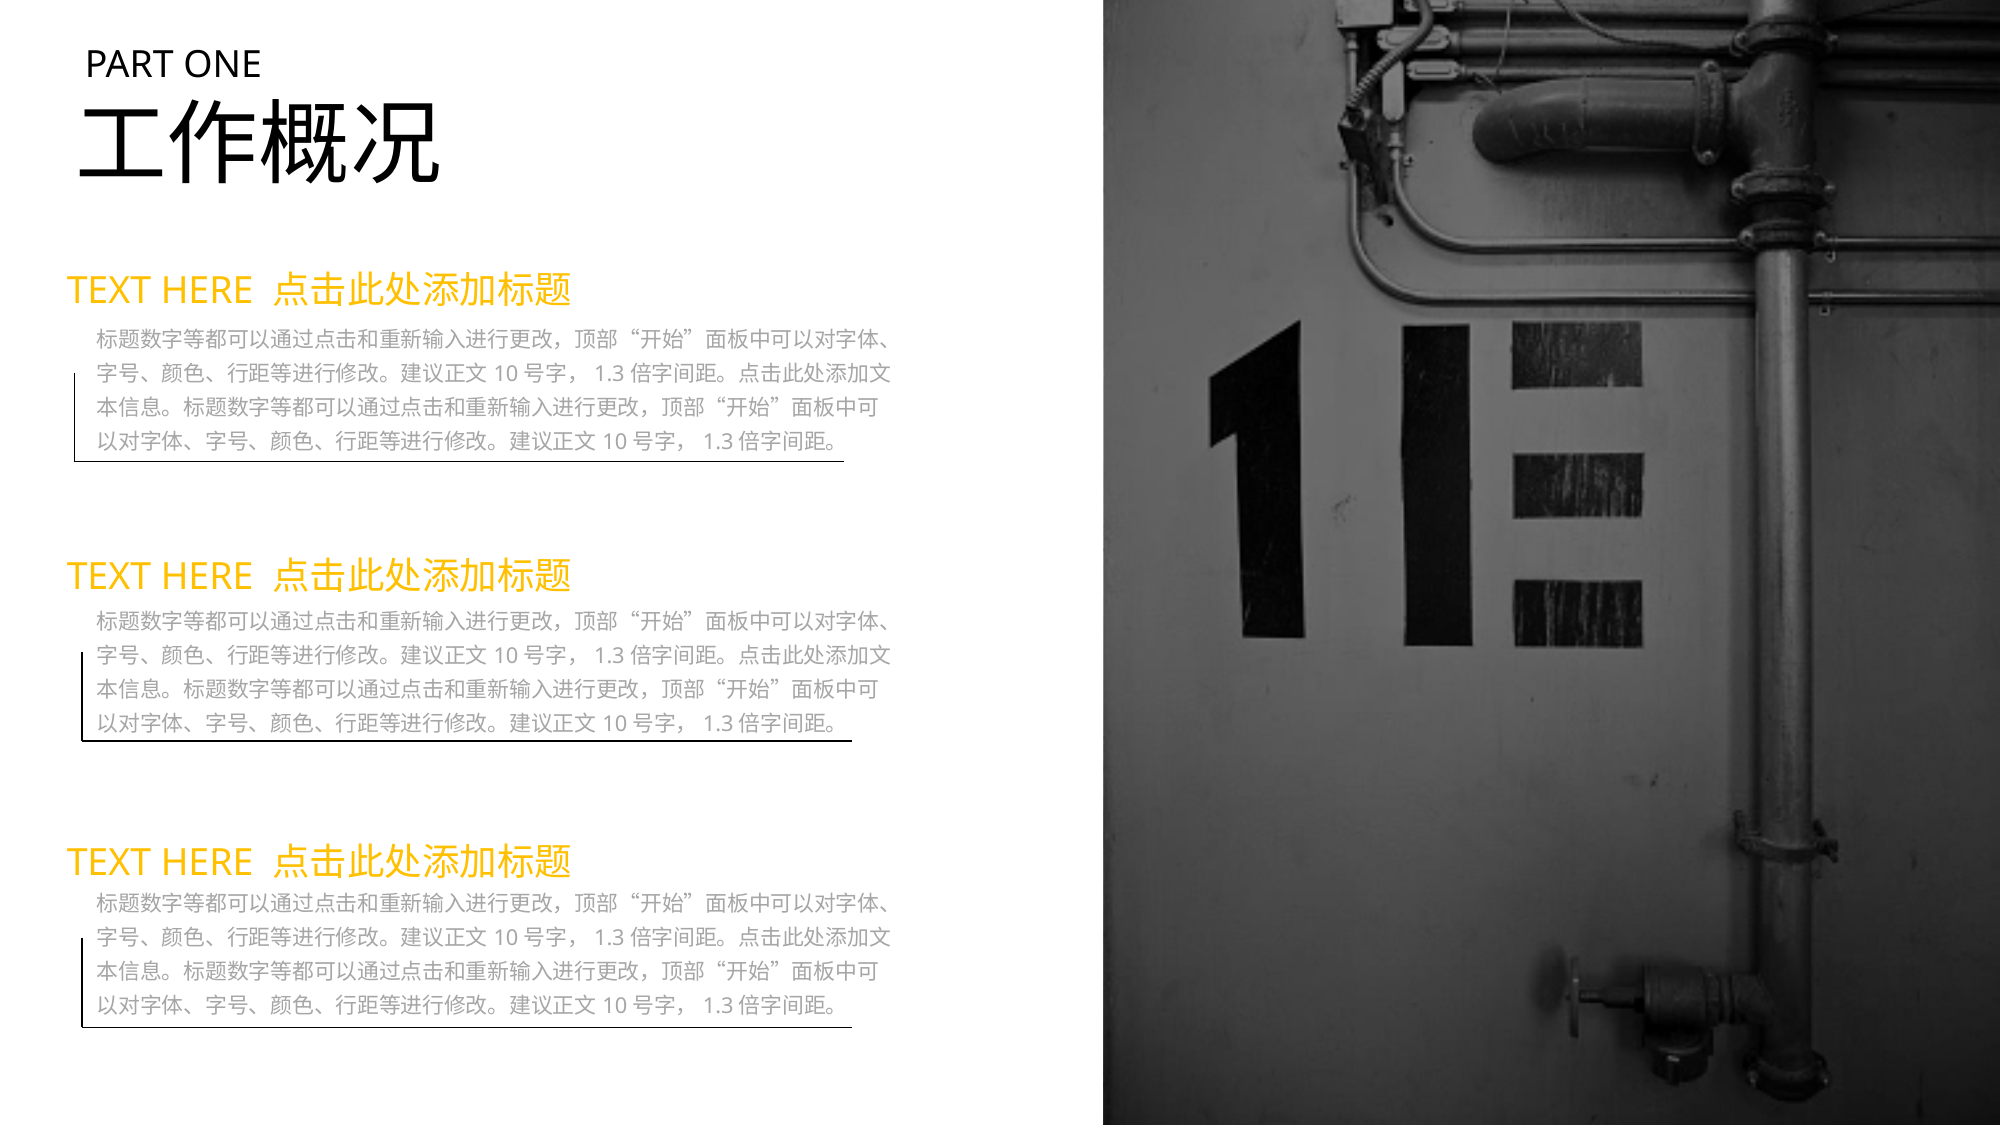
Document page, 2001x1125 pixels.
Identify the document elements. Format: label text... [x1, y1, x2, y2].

text_box TEXT HERE 点击此处添加标题 [52, 830, 596, 891]
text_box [74, 372, 844, 462]
picture [1103, 0, 2000, 1125]
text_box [81, 651, 852, 741]
text_box TEXT HERE 点击此处添加标题 [52, 258, 596, 318]
text_box 标题数字等都可以通过点击和重新输入进行更改，顶部“开始”面板中可以对字体、字号、颜色、行距等进行修改。建议正文10号字，1.3倍字间距。点击此处添加文本信息。标题数字等都可以通过点击和重新输入进行更改，顶部“开始”面板中可以对字体、字号、颜色、行距等进行修改。建议正文10号字，1.3倍字间距。 [82, 592, 911, 744]
text_box PART ONE 工作概况 [60, 32, 458, 203]
text_box 标题数字等都可以通过点击和重新输入进行更改，顶部“开始”面板中可以对字体、字号、颜色、行距等进行修改。建议正文10号字，1.3倍字间距。点击此处添加文本信息。标题数字等都可以通过点击和重新输入进行更改，顶部“开始”面板中可以对字体、字号、颜色、行距等进行修改。建议正文10号字，1.3倍字间距。 [82, 310, 911, 462]
text_box 标题数字等都可以通过点击和重新输入进行更改，顶部“开始”面板中可以对字体、字号、颜色、行距等进行修改。建议正文10号字，1.3倍字间距。点击此处添加文本信息。标题数字等都可以通过点击和重新输入进行更改，顶部“开始”面板中可以对字体、字号、颜色、行距等进行修改。建议正文10号字，1.3倍字间距。 [82, 874, 911, 1026]
text_box TEXT HERE 点击此处添加标题 [52, 544, 596, 605]
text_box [81, 937, 852, 1028]
